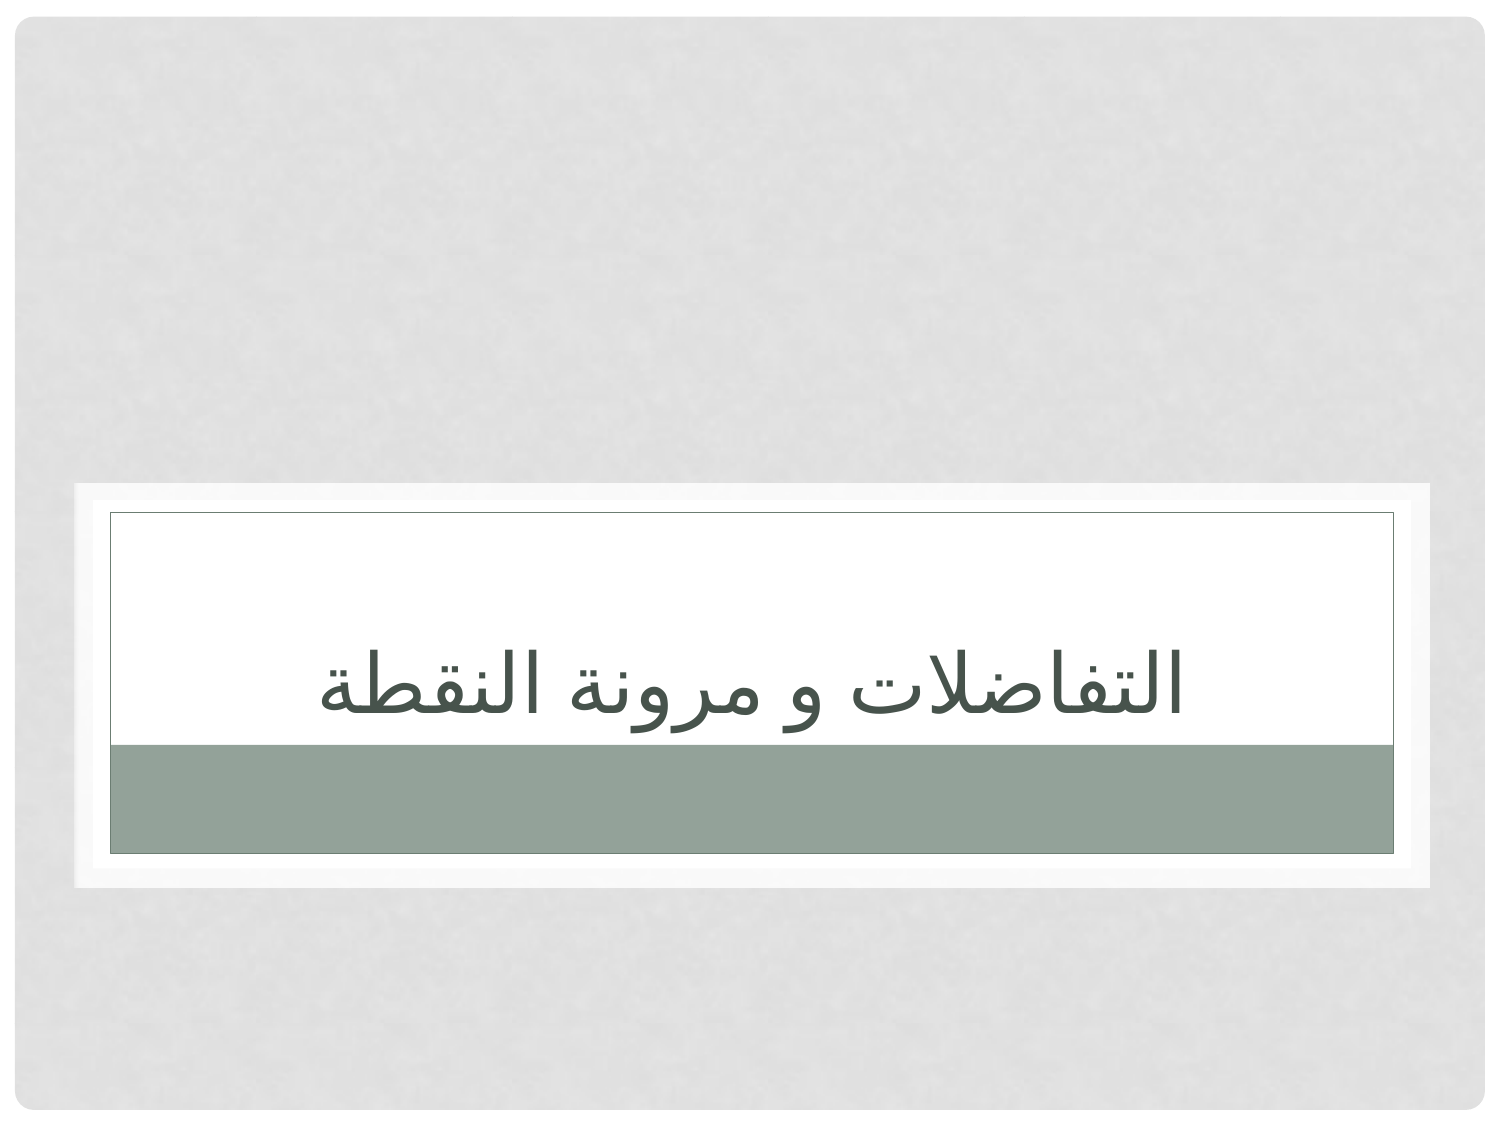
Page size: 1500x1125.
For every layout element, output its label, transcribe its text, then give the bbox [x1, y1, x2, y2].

title التفاضلات و مرونة النقطة [120, 525, 1384, 738]
